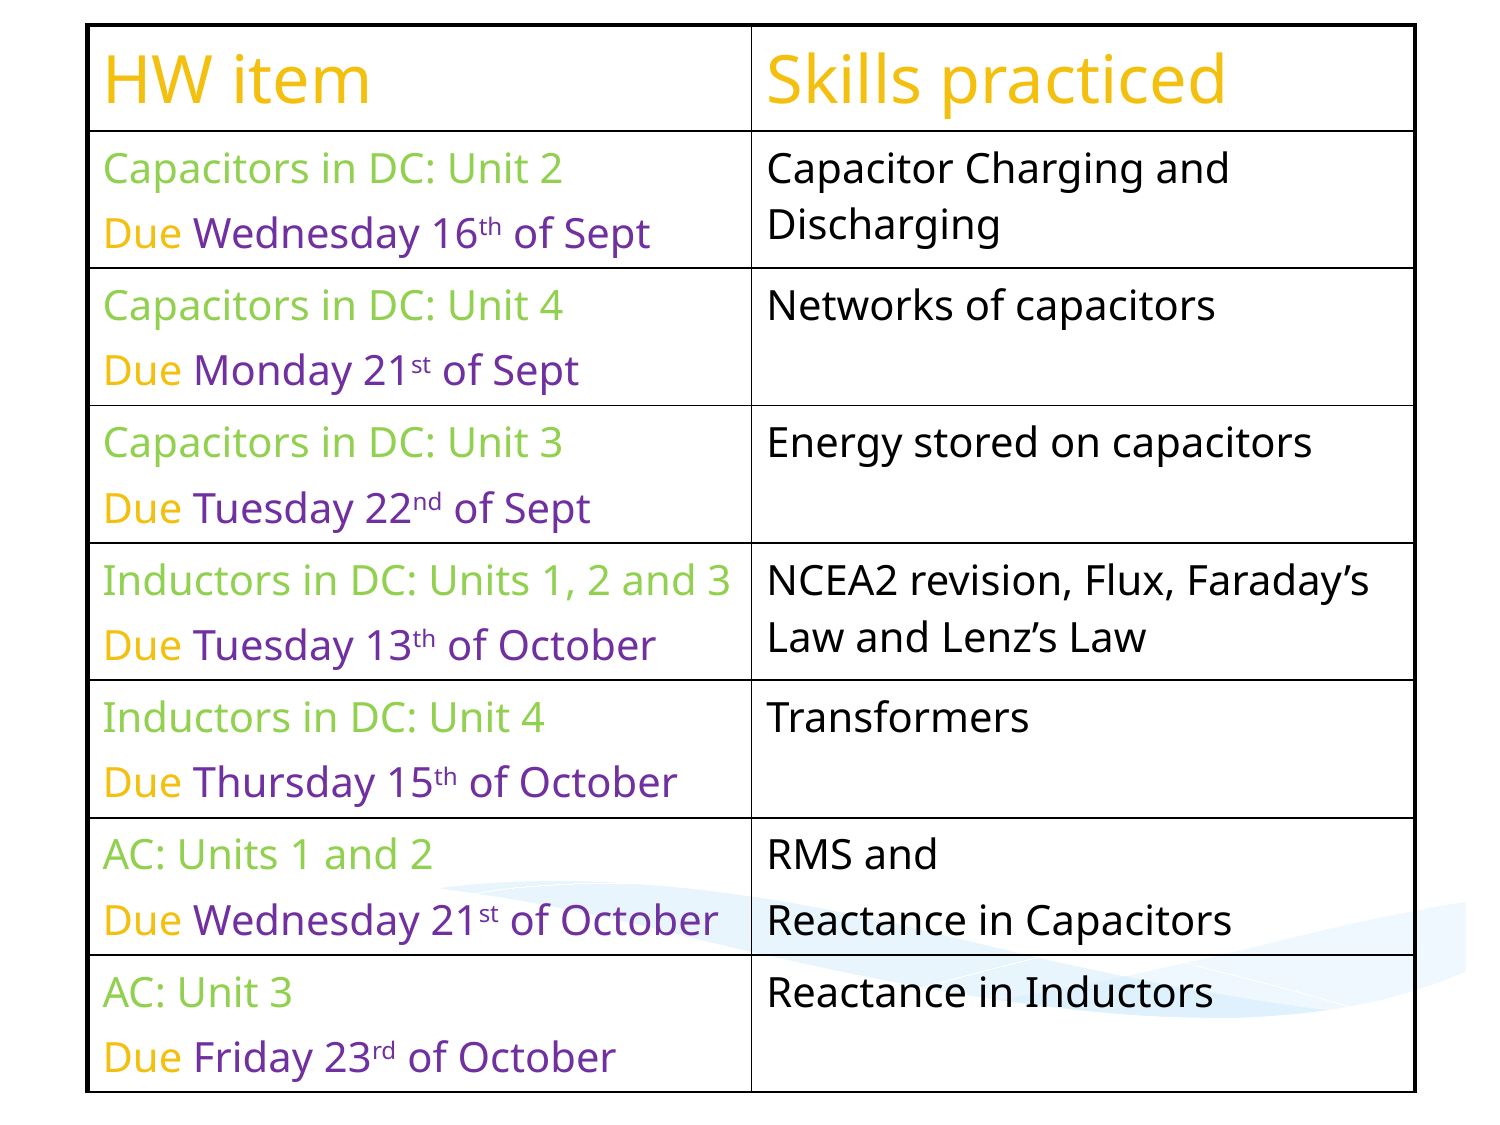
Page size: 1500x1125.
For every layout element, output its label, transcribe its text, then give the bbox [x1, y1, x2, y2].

table_cell NCEA2 revision, Flux, Faraday’s Law and Lenz’s Law [752, 544, 1413, 679]
table_cell Transformers [752, 681, 1413, 817]
table_cell Capacitors in DC: Unit 2 Due Wednesday 16th of Sept [90, 132, 751, 267]
table_cell AC: Unit 3 Due Friday 23rd of October [90, 956, 751, 1091]
table_cell Reactance in Inductors [752, 956, 1413, 1091]
table_cell RMS and Reactance in Capacitors [752, 819, 1413, 954]
table_cell Energy stored on capacitors [752, 406, 1413, 542]
table_cell Inductors in DC: Units 1, 2 and 3 Due Tuesday 13th of October [90, 544, 751, 679]
table_cell AC: Units 1 and 2 Due Wednesday 21st of October [90, 819, 751, 954]
table_header HW item [90, 27, 751, 130]
table_cell Capacitors in DC: Unit 3 Due Tuesday 22nd of Sept [90, 406, 751, 542]
table_header Skills practiced [752, 27, 1413, 130]
table_cell Capacitors in DC: Unit 4 Due Monday 21st of Sept [90, 269, 751, 405]
table_cell Capacitor Charging and Discharging [752, 132, 1413, 267]
table_cell Inductors in DC: Unit 4 Due Thursday 15th of October [90, 681, 751, 817]
table_cell Networks of capacitors [752, 269, 1413, 405]
